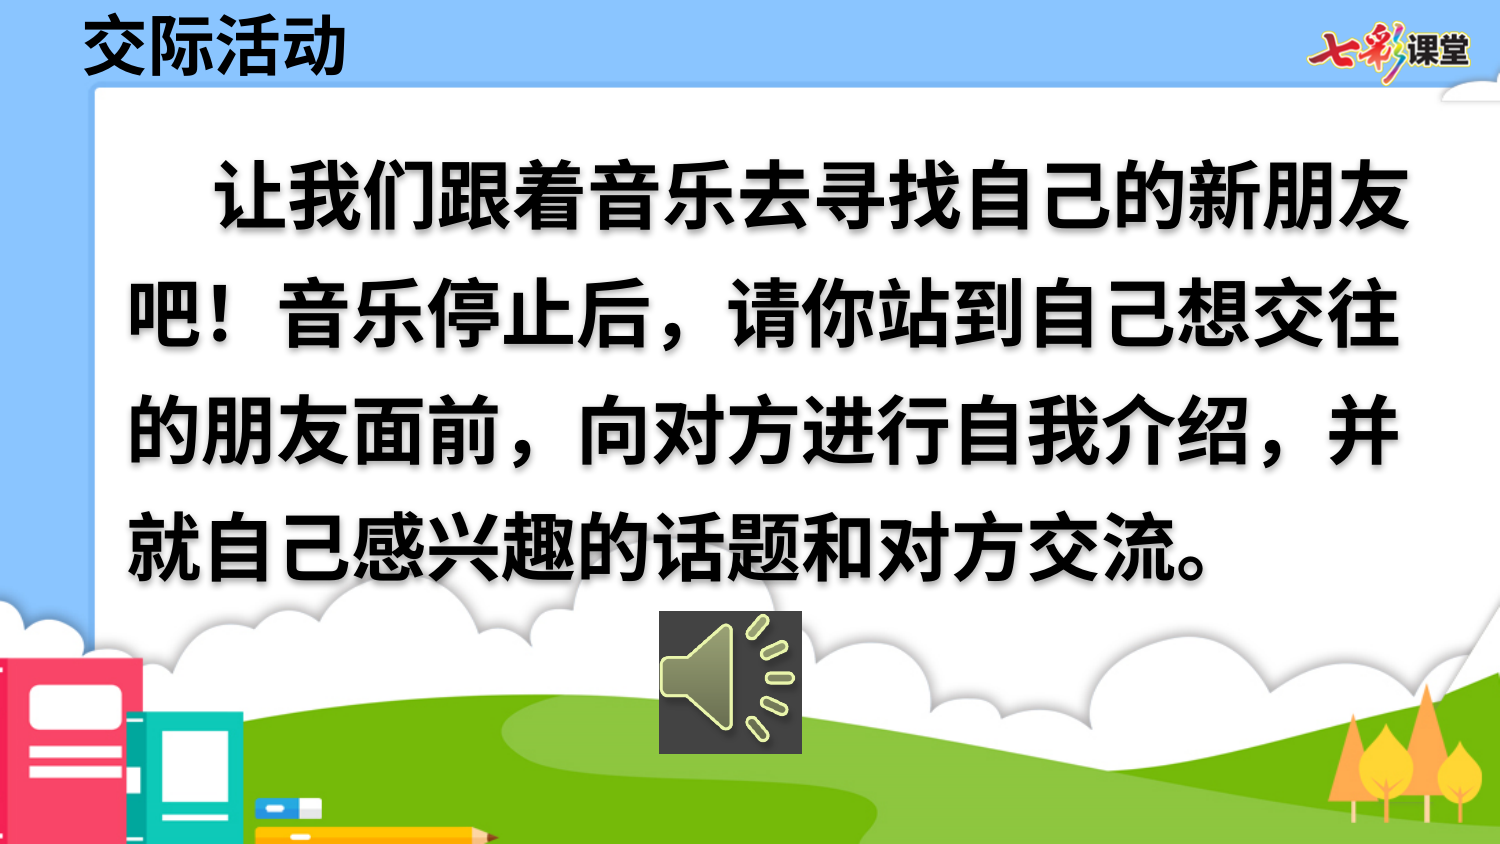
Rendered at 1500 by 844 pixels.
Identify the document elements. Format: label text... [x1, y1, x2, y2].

text_box 让我们跟着音乐去寻找自己的新朋友吧！音乐停止后，请你站到自己想交往的朋友面前，向对方进行自我介绍，并就自己感兴趣的话题和对方交流。 [112, 114, 1459, 598]
picture [0, 0, 1500, 844]
text_box 交际活动 [66, 0, 364, 92]
